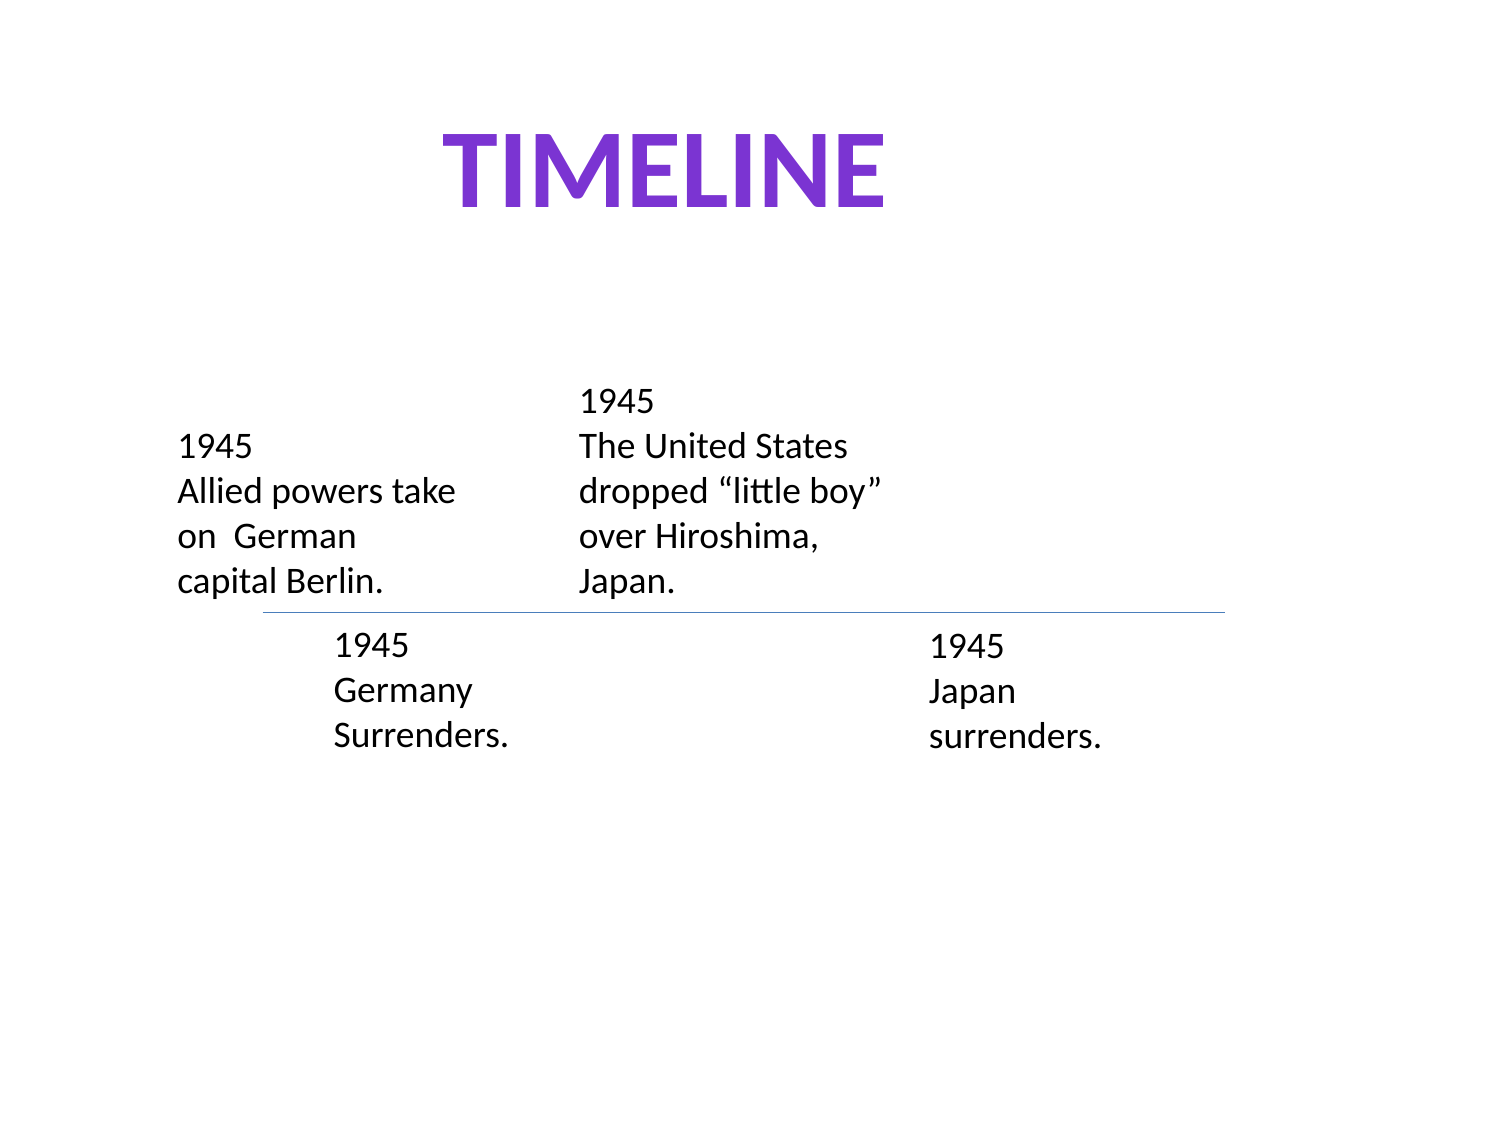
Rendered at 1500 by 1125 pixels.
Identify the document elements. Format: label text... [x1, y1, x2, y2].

text_box 1945 Germany Surrenders. [318, 621, 538, 763]
text_box Timeline [427, 87, 904, 238]
text_box 1945 Japan surrenders. [914, 621, 1127, 764]
text_box 1945 The United States dropped “little boy” over Hiroshima, Japan. [564, 368, 915, 609]
text_box 1945 Allied powers take on German capital Berlin. [162, 413, 475, 609]
